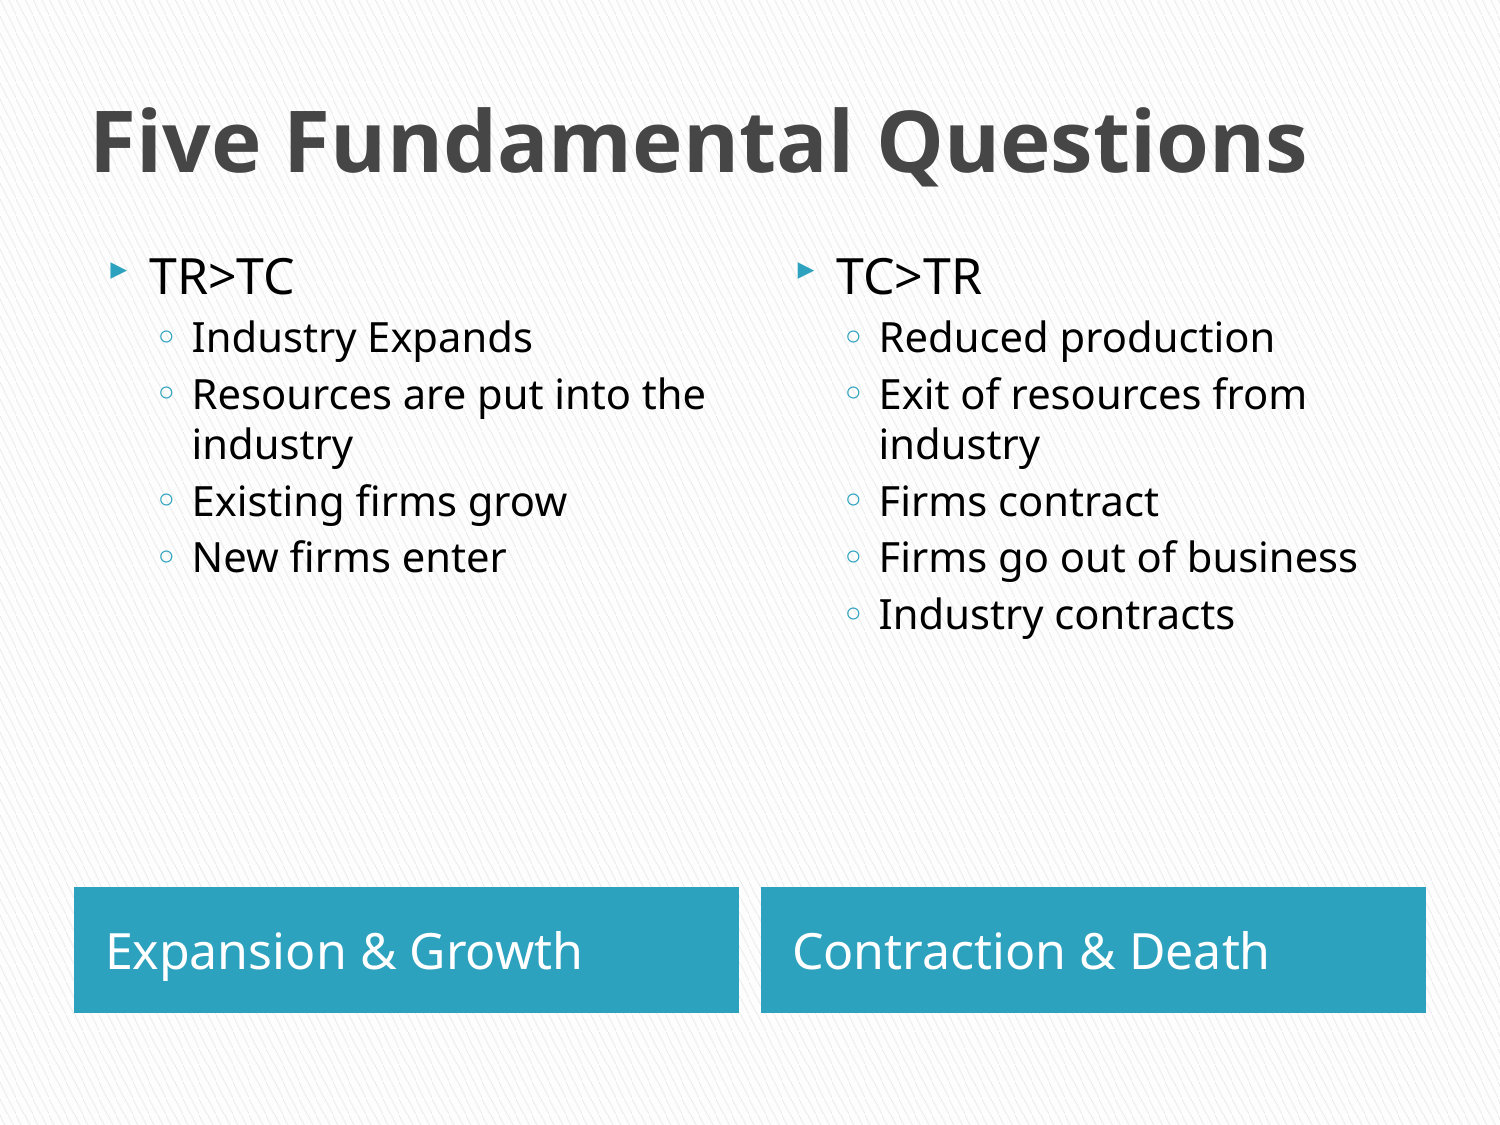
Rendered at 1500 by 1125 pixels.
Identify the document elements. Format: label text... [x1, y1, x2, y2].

list Expansion & Growth [74, 887, 739, 1013]
title Five Fundamental Questions [75, 44, 1425, 233]
list Contraction & Death [761, 887, 1426, 1013]
list TC>TR Reduced production Exit of resources from industry Firms contract Firms go out of business Industry contracts [761, 236, 1425, 884]
list TR>TC Industry Expands Resources are put into the industry Existing firms grow New firms enter [75, 236, 738, 884]
